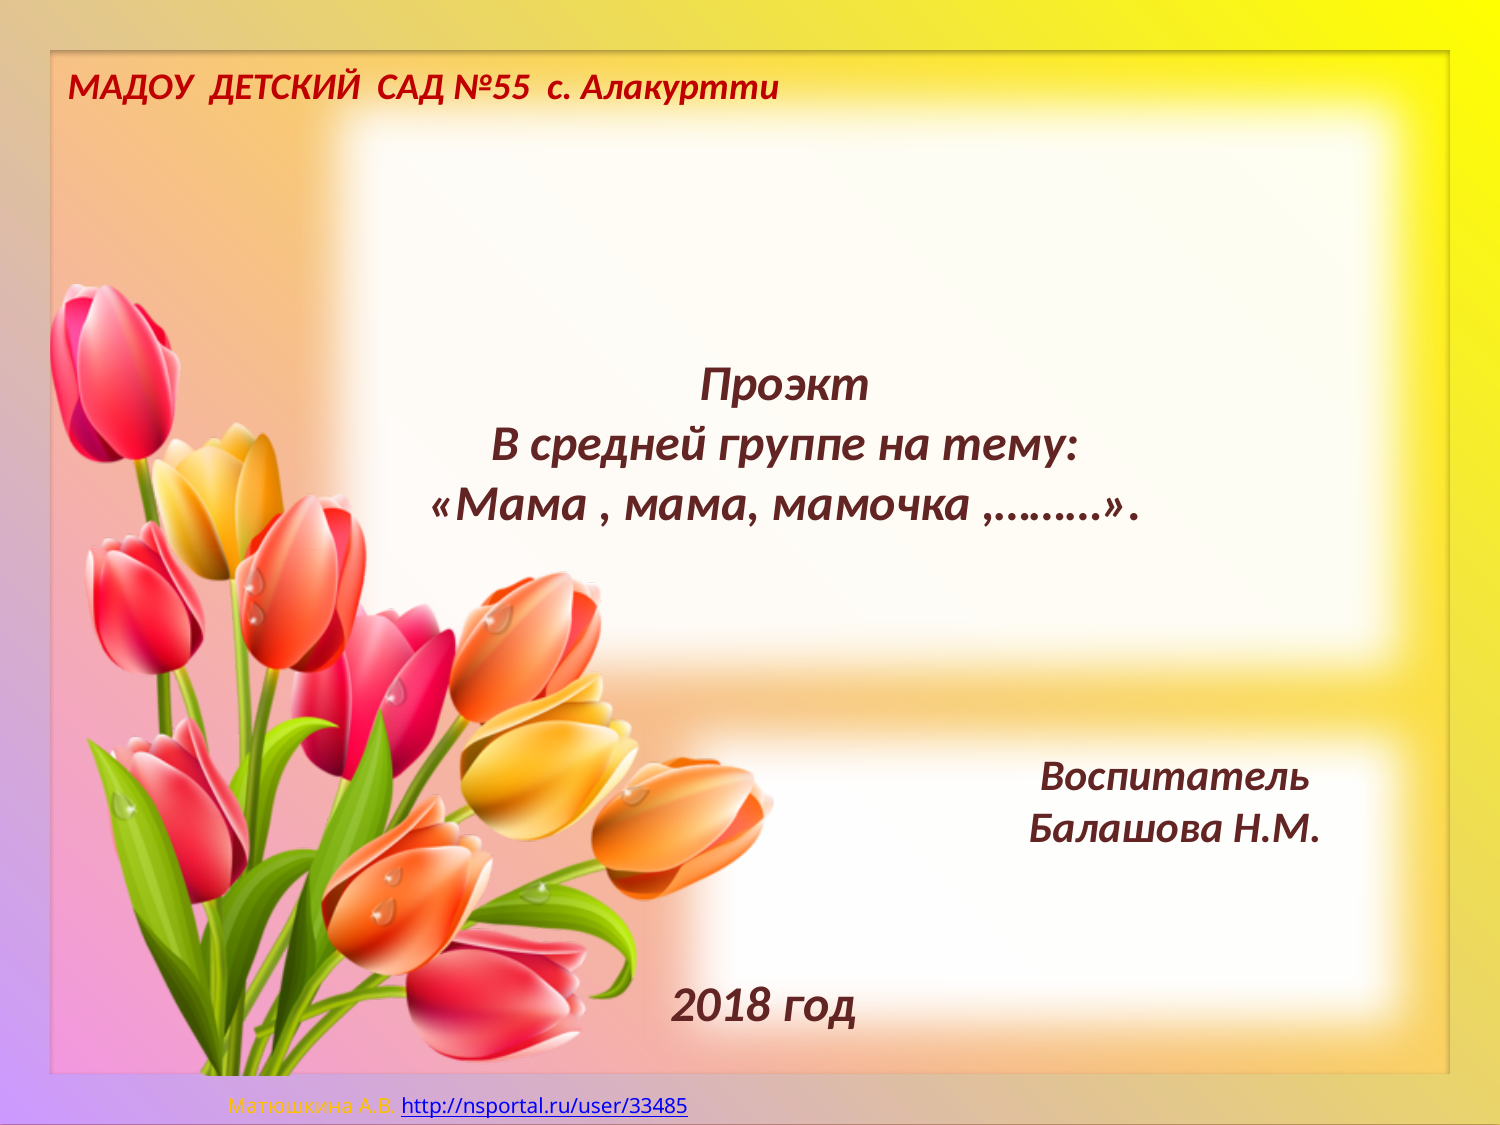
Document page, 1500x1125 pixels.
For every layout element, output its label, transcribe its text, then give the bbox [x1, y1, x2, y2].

title Проэкт В средней группе на тему: «Мама , мама, мамочка ,………». [336, 349, 1235, 591]
text_box МАДОУ ДЕТСКИЙ САД №55 с. Алакуртти [53, 54, 803, 115]
subtitle Воспитатель Балашова Н.М. [938, 739, 1341, 894]
picture [50, 284, 774, 1076]
text_box 2018 год [655, 964, 928, 1039]
